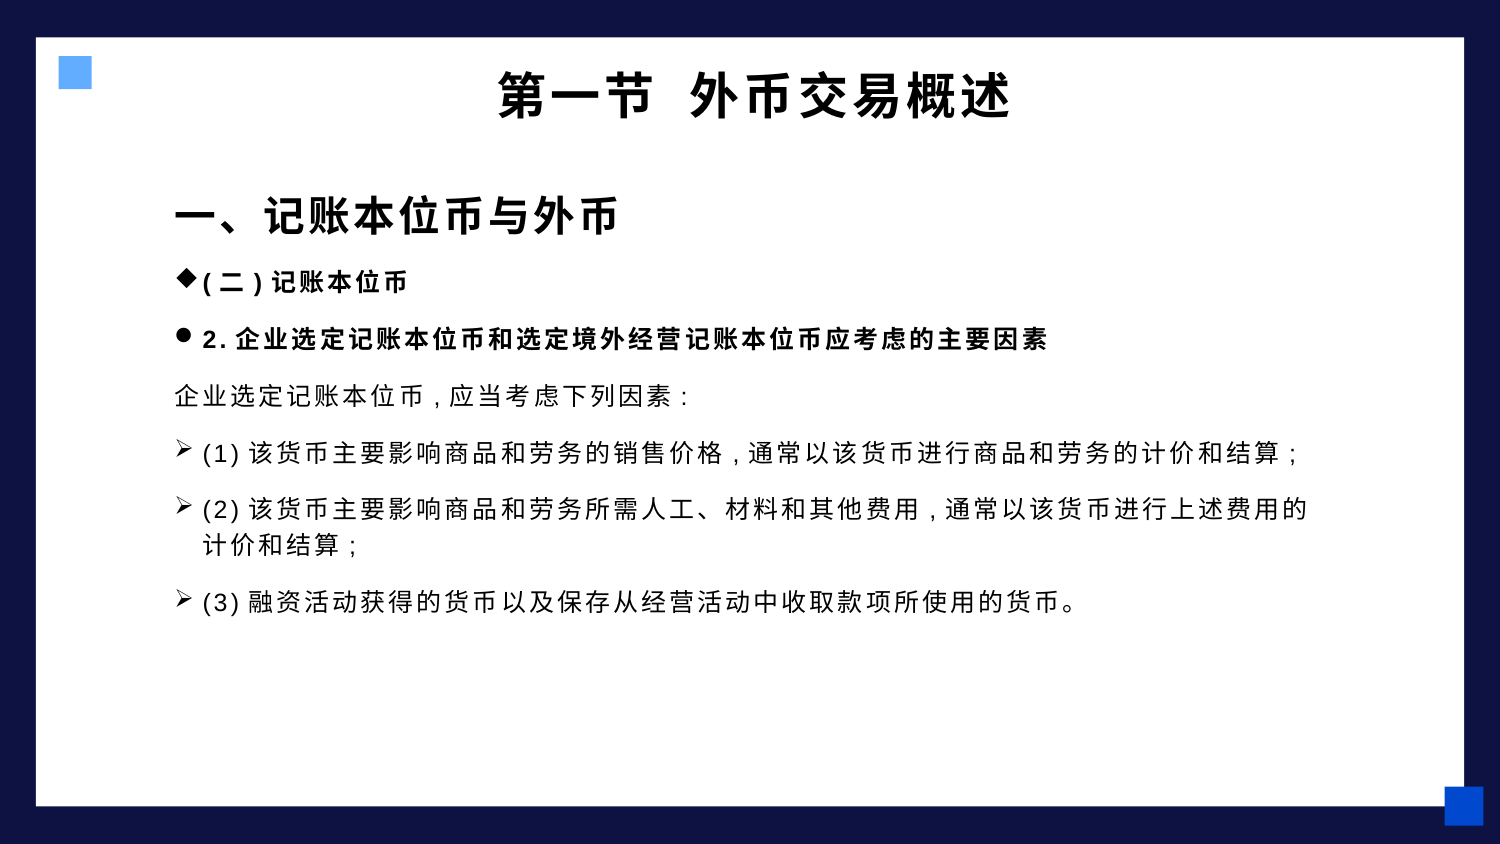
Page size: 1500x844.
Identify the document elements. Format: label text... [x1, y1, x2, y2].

list 一、记账本位币与外币 (二)记账本位币 2.企业选定记账本位币和选定境外经营记账本位币应考虑的主要因素 企业选定记账本位币,应当考虑下列因素: (1)该货币主要影响商品和劳务的销售价格,通常以该货币进行商品和劳务的计价和结算; (2)该货币主要影响商品和劳务所需人工、材料和其他费用,通常以该货币进行上述费用的计价和结算; (3)融资活动获得的货币以及保存从经营活动中收取款项所使用的货币。 [157, 179, 1343, 604]
title 第一节 外币交易概述 [159, 43, 1344, 133]
